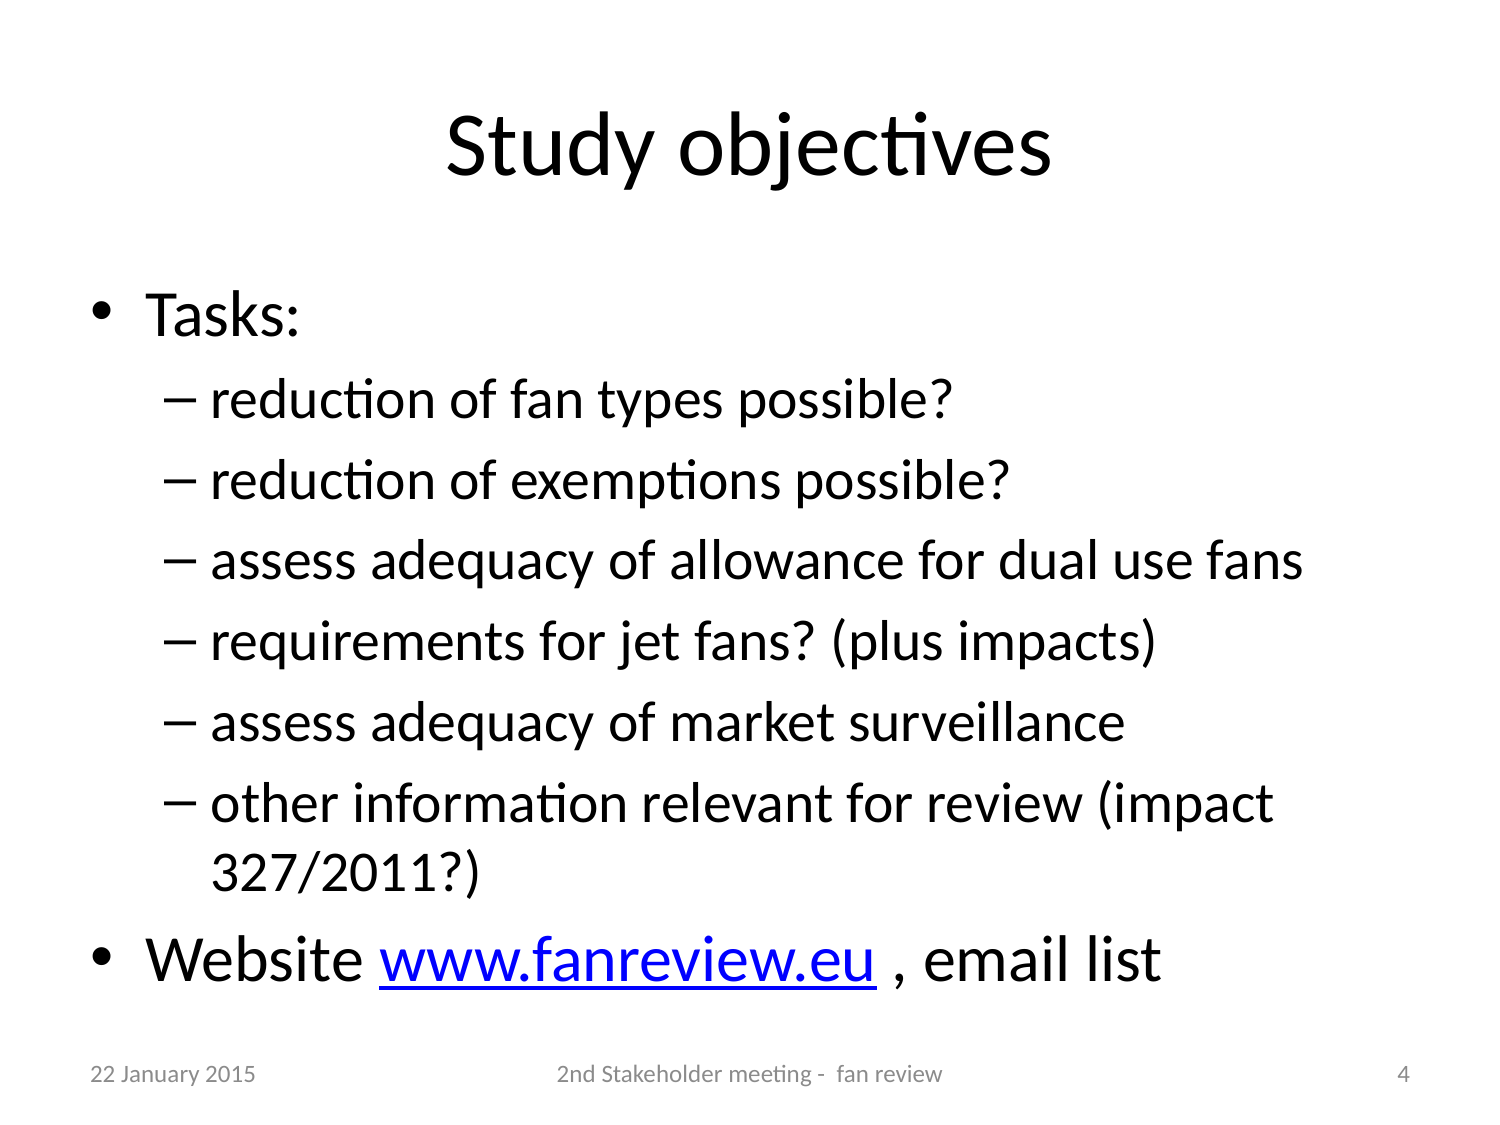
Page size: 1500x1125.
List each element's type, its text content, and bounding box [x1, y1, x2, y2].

list Tasks: reduction of fan types possible? reduction of exemptions possible? assess adequacy of allowance for dual use fans requirements for jet fans? (plus impacts) assess adequacy of market surveillance other information relevant for review (impact 327/2011?) Website www.fanreview.eu , email list [75, 262, 1425, 1005]
footer 2nd Stakeholder meeting - fan review [512, 1042, 988, 1103]
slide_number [75, 1042, 425, 1103]
slide_number 4 [1074, 1042, 1425, 1103]
title Study objectives [75, 45, 1425, 233]
